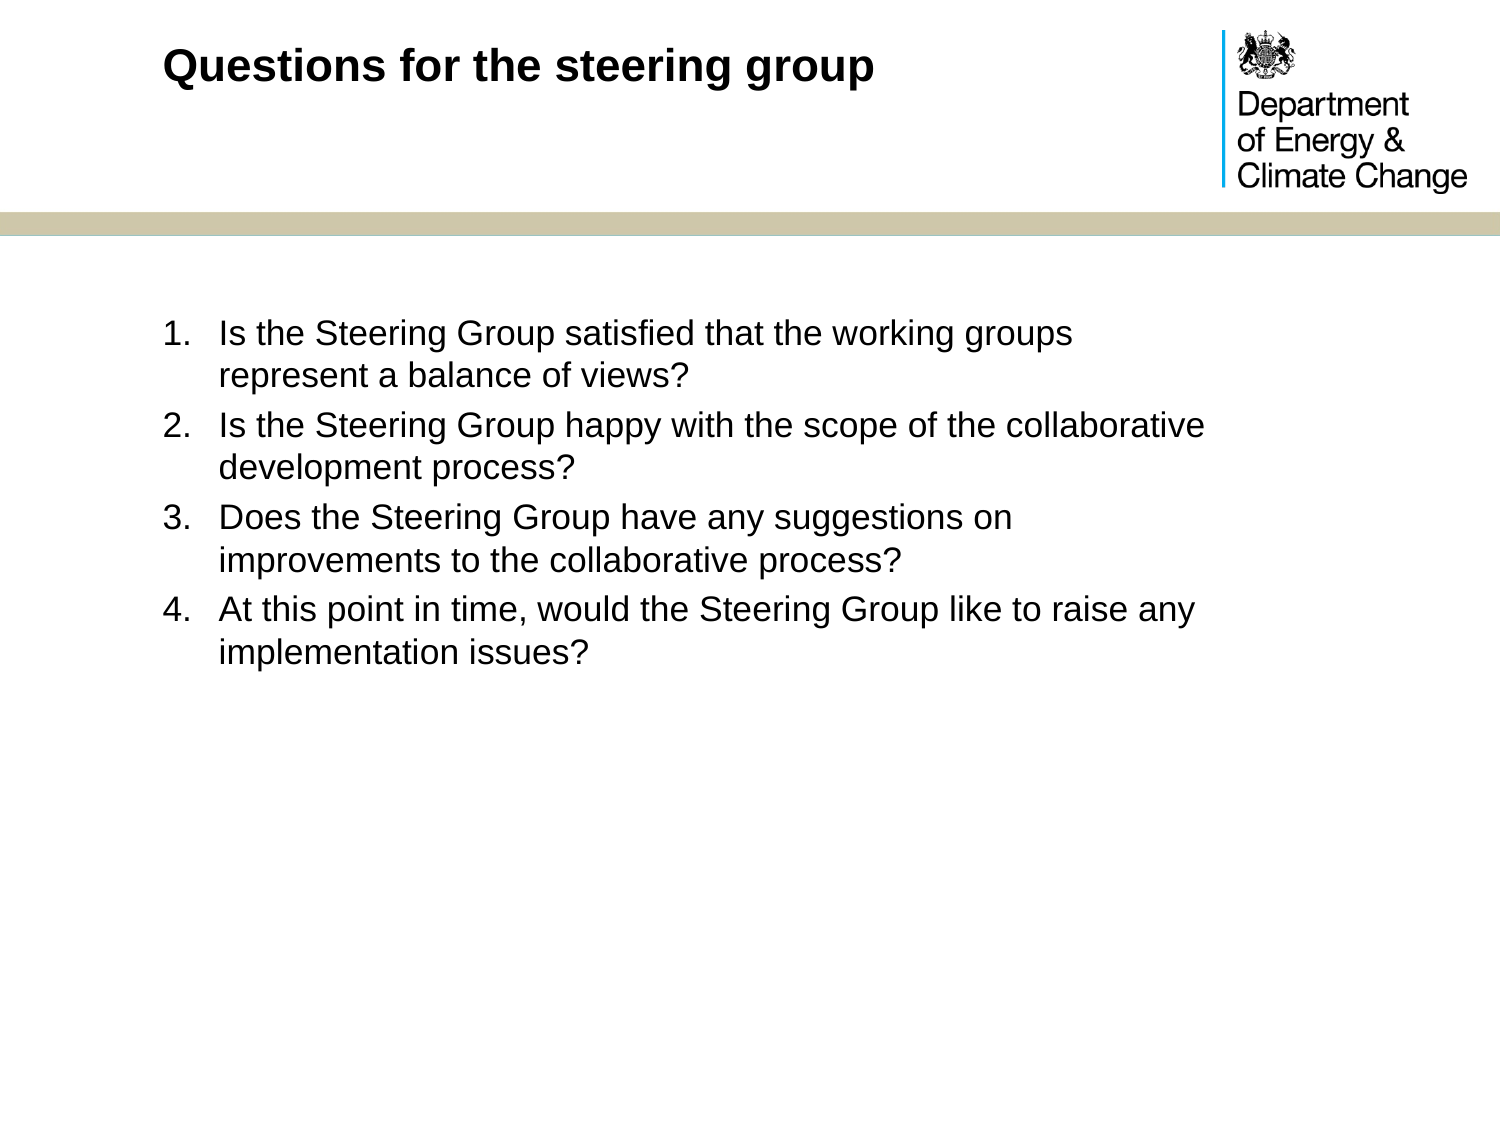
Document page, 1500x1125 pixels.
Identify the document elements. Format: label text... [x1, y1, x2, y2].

list Is the Steering Group satisfied that the working groups represent a balance of views? Is the Steering Group happy with the scope of the collaborative development process? Does the Steering Group have any suggestions on improvements to the collaborative process? At this point in time, would the Steering Group like to raise any implementation issues? [147, 302, 1234, 787]
picture [0, 208, 1500, 236]
title Questions for the steering group [147, 27, 1034, 112]
picture [1222, 30, 1467, 194]
